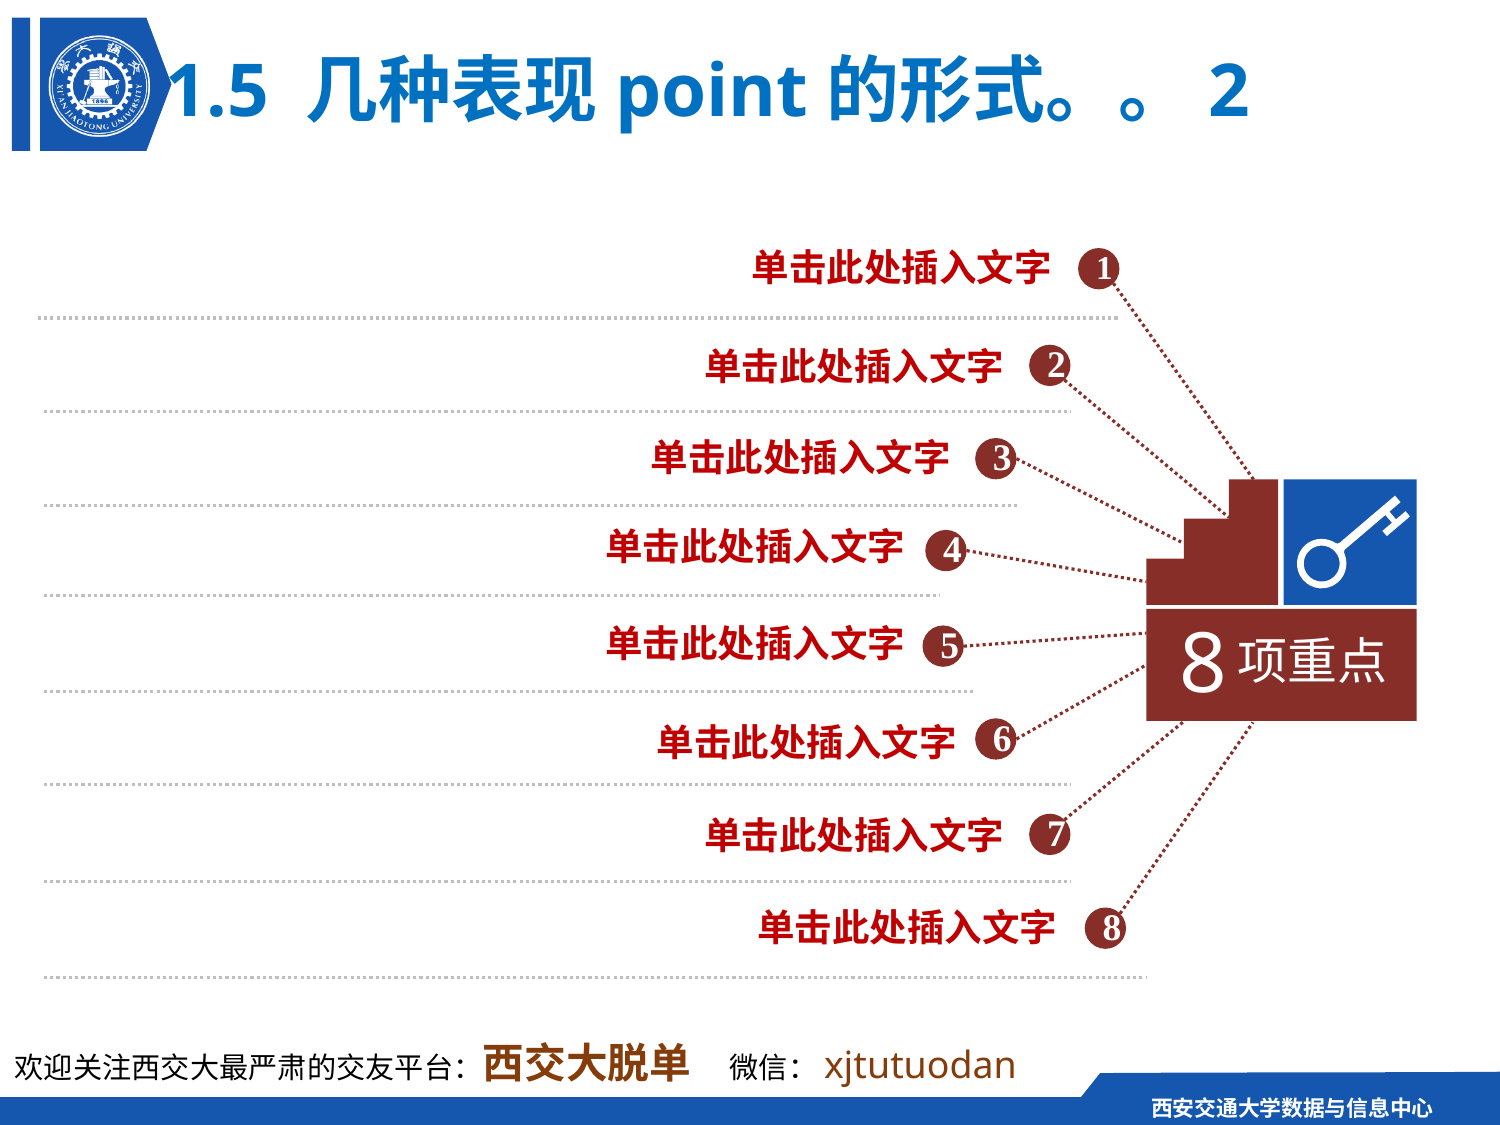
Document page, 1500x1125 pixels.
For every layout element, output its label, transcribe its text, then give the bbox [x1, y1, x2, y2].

text_box 单击此处插入文字 [641, 711, 1064, 772]
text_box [1016, 664, 1147, 739]
text_box 单击此处插入文字 [590, 515, 1057, 576]
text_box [1113, 283, 1254, 480]
text_box 欢迎关注西交大最严肃的交友平台：西交大脱单 微信：xjtutuodan [0, 1029, 1098, 1094]
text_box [1064, 379, 1229, 518]
text_box 单击此处插入文字 [689, 804, 1119, 865]
text_box 1.5 几种表现point的形式。。2 [150, 36, 1266, 139]
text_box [1146, 479, 1417, 721]
text_box 单击此处插入文字 [736, 236, 1204, 297]
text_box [1064, 718, 1188, 820]
text_box 单击此处插入文字 [689, 335, 1113, 395]
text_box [966, 550, 1147, 582]
text_box 单击此处插入文字 [636, 426, 1064, 486]
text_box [1016, 458, 1182, 542]
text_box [1119, 722, 1253, 914]
text_box 单击此处插入文字 [590, 612, 1057, 673]
text_box 单击此处插入文字 [742, 896, 1209, 957]
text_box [963, 632, 1147, 647]
